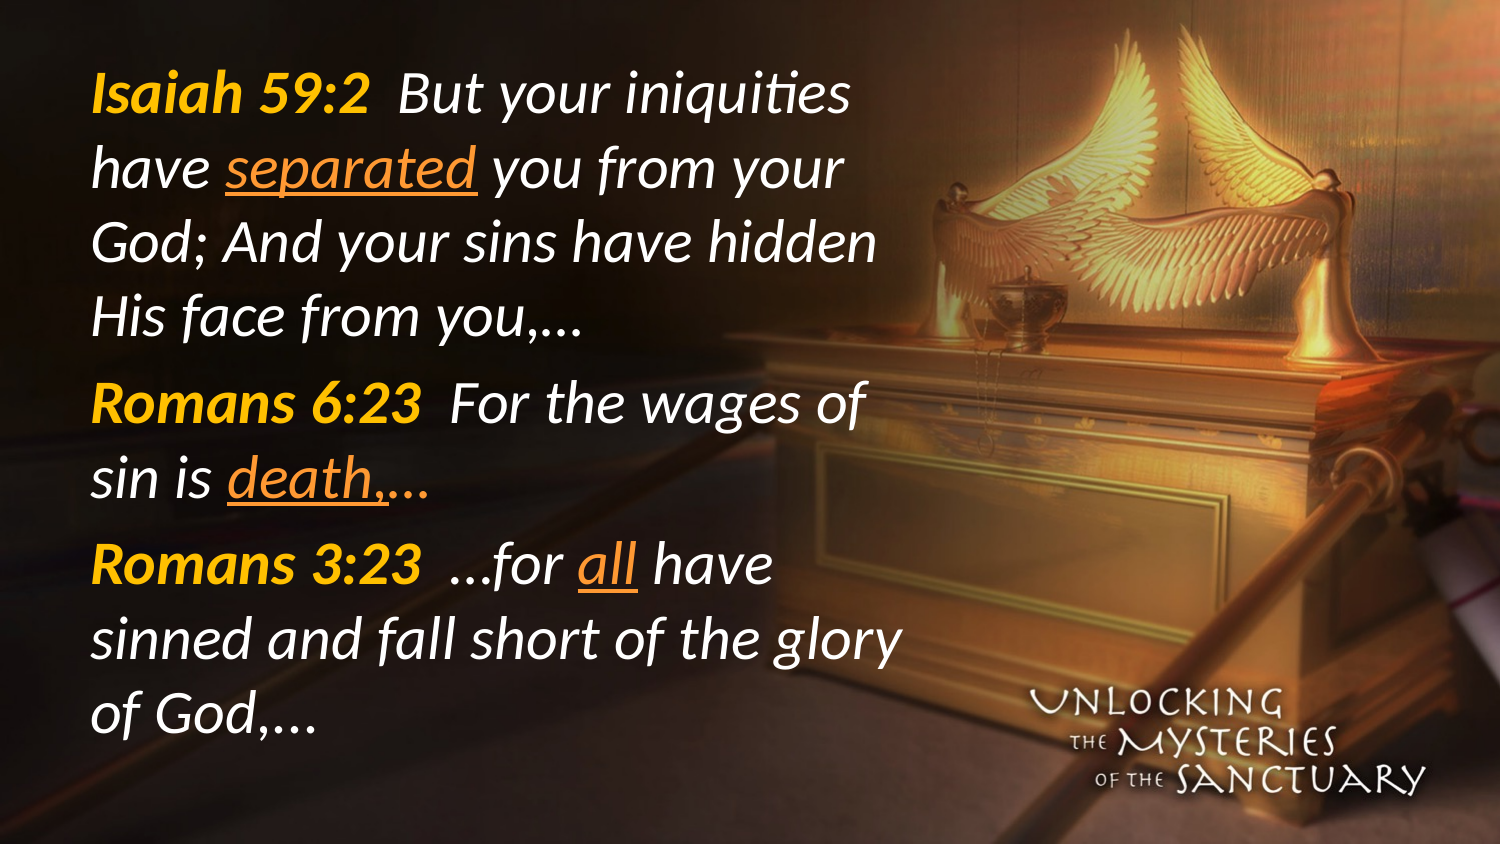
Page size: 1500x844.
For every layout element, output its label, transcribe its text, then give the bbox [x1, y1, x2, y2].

picture [0, 0, 1500, 844]
list Isaiah 59:2 But your iniquities have separated you from your God; And your sins have hidden His face from you,… Romans 6:23 For the wages of sin is death,… Romans 3:23 …for all have sinned and fall short of the glory of God,... [75, 44, 948, 754]
